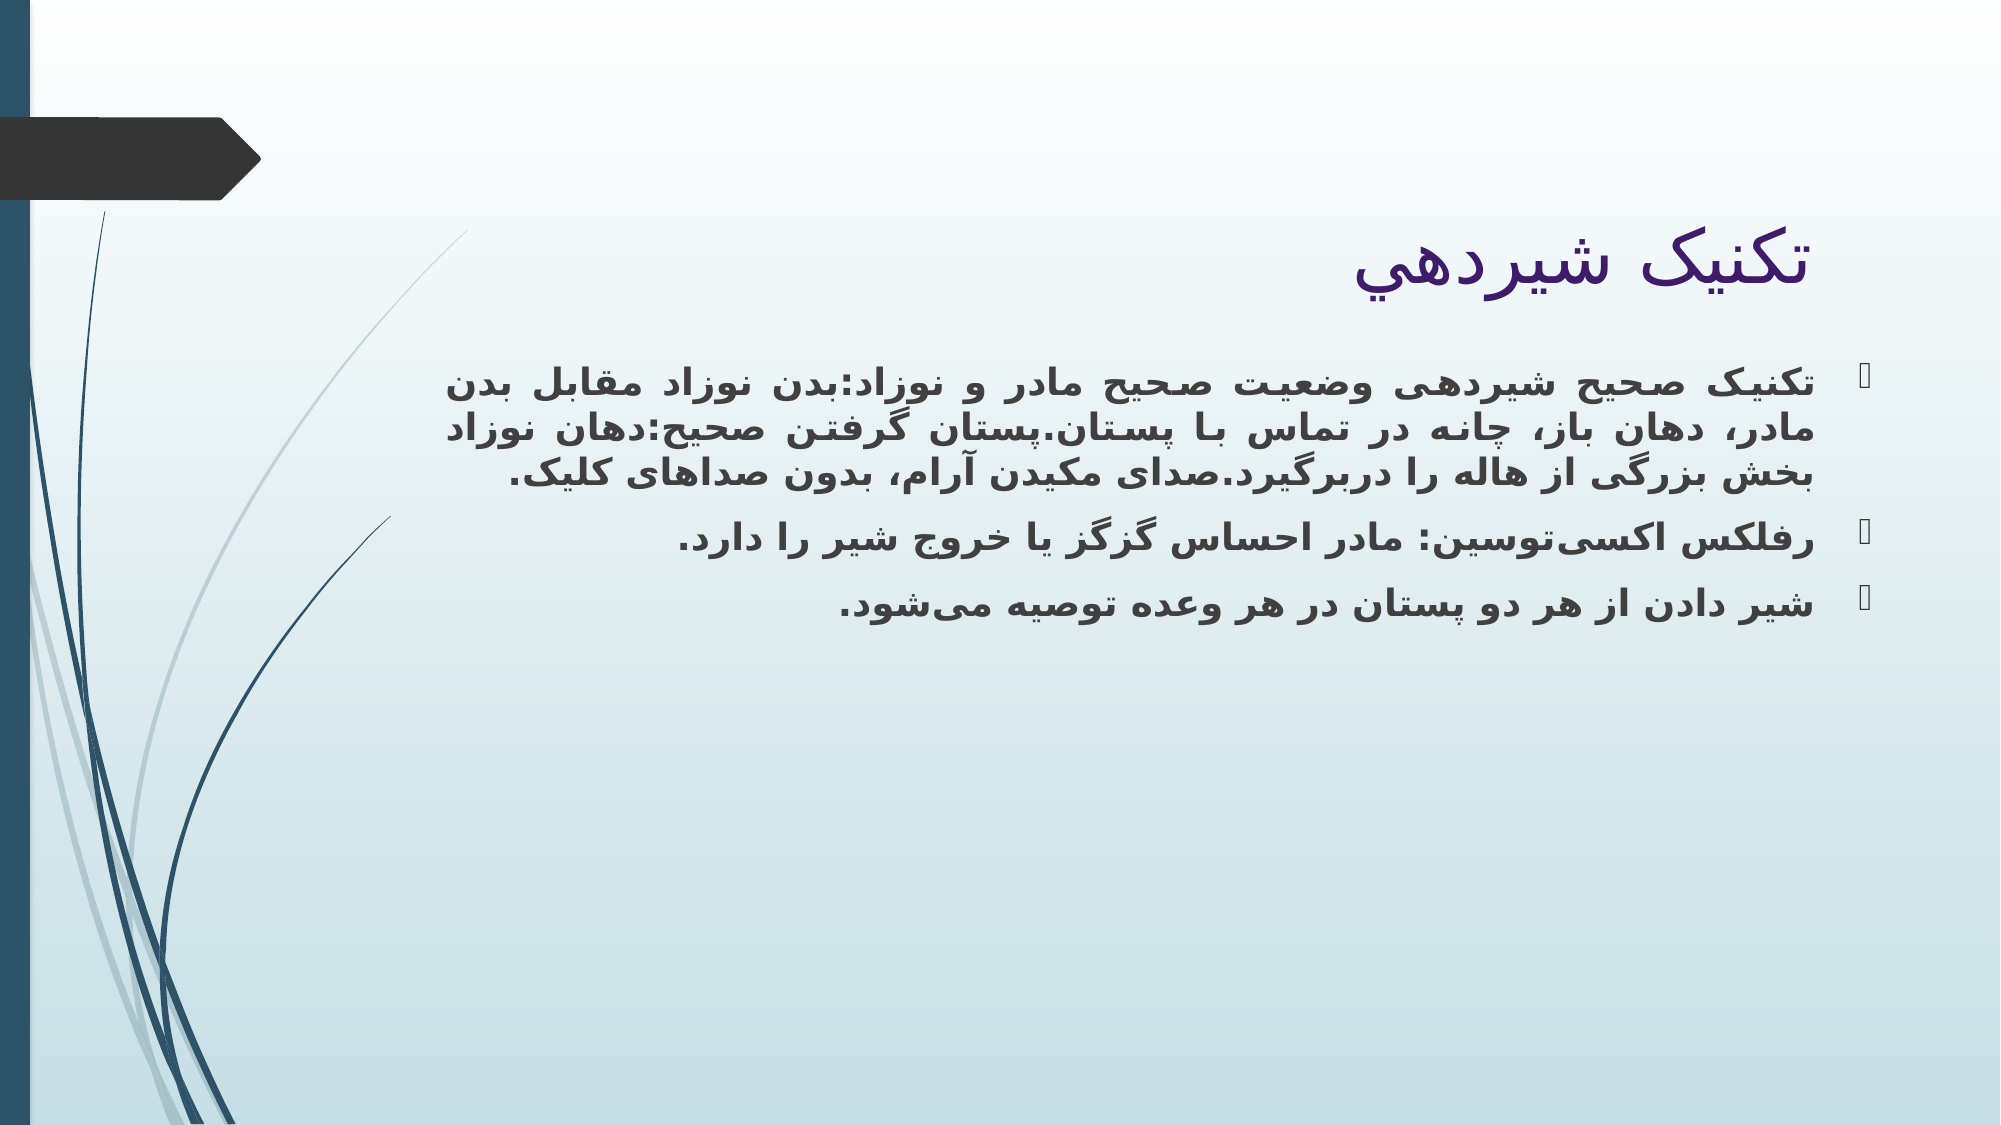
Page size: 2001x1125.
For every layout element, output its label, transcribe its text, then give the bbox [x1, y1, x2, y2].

list تکنیک صحیح شیردهی وضعیت صحیح مادر و نوزاد:بدن نوزاد مقابل بدن مادر، دهان باز، چانه در تماس با پستان.پستان گرفتن صحیح:دهان نوزاد بخش بزرگی از هاله را دربرگیرد.صدای مکیدن آرام، بدون صداهای کلیک. رفلکس اکسی‌توسین: مادر احساس گزگز یا خروج شیر را دارد. شیر دادن از هر دو پستان در هر وعده توصیه می‌شود. [424, 350, 1888, 970]
title تكنيک شيردهي [1313, 200, 2000, 411]
